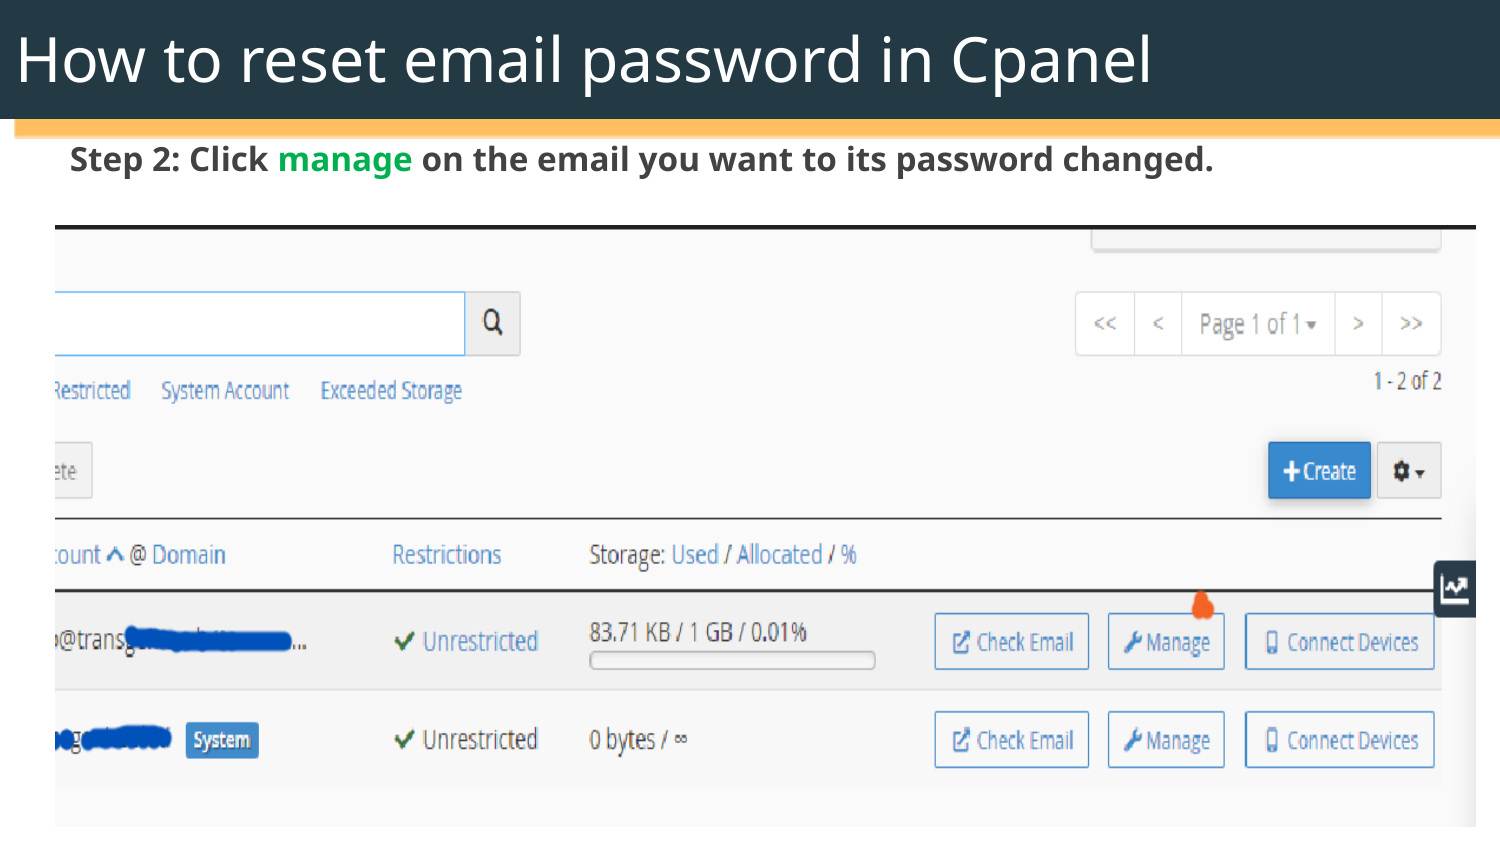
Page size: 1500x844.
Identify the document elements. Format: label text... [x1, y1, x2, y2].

text_box How to reset email password in Cpanel [0, 0, 1500, 119]
picture [54, 225, 1476, 828]
text_box Step 2: Click manage on the email you want to its password changed. [55, 103, 1495, 827]
